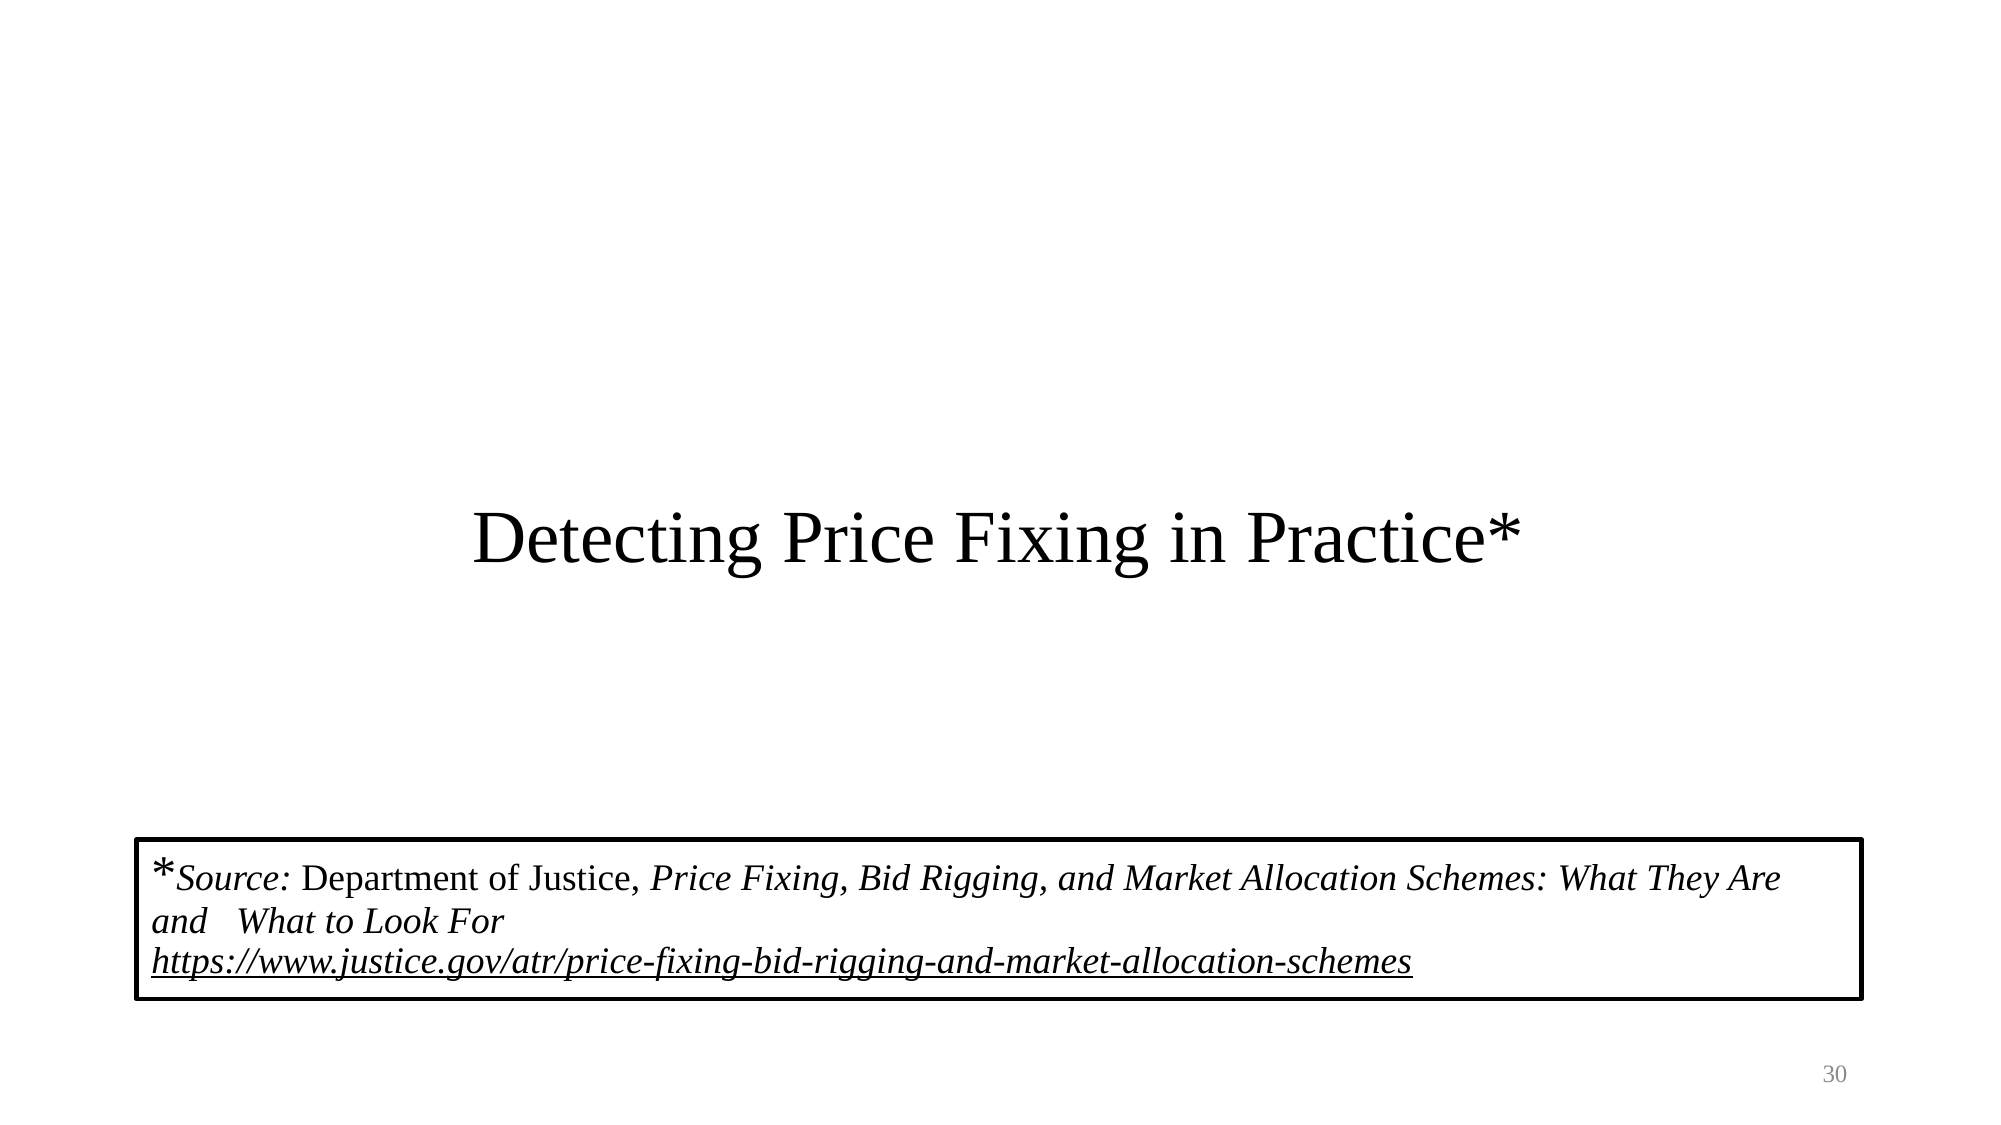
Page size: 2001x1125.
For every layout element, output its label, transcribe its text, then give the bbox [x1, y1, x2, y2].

list *Source: Department of Justice, Price Fixing, Bid Rigging, and Market Allocation Schemes: What They Are and What to Look For https://www.justice.gov/atr/price-fixing-bid-rigging-and-market-allocation-schemes [136, 839, 1862, 999]
slide_number 30 [1412, 1042, 1863, 1103]
title Detecting Price Fixing in Practice* [136, 280, 1862, 749]
